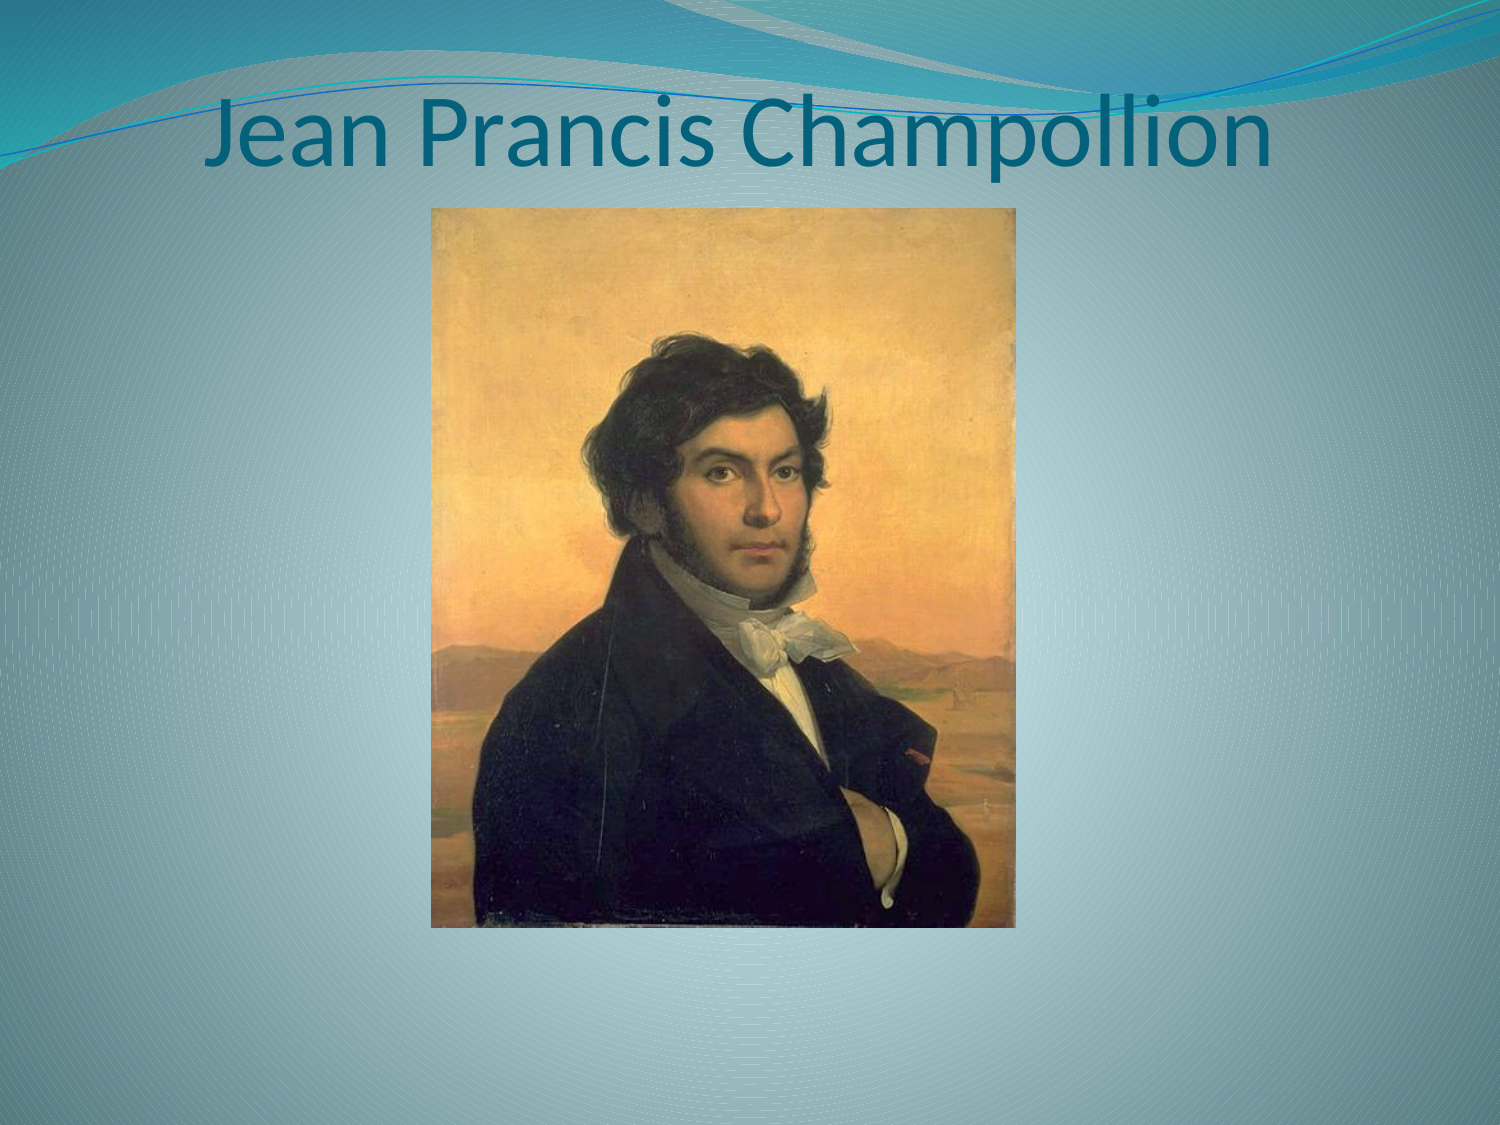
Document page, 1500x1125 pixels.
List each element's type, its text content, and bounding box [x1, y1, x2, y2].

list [430, 207, 1016, 929]
title Jean Prancis Champollion [53, 0, 1404, 188]
